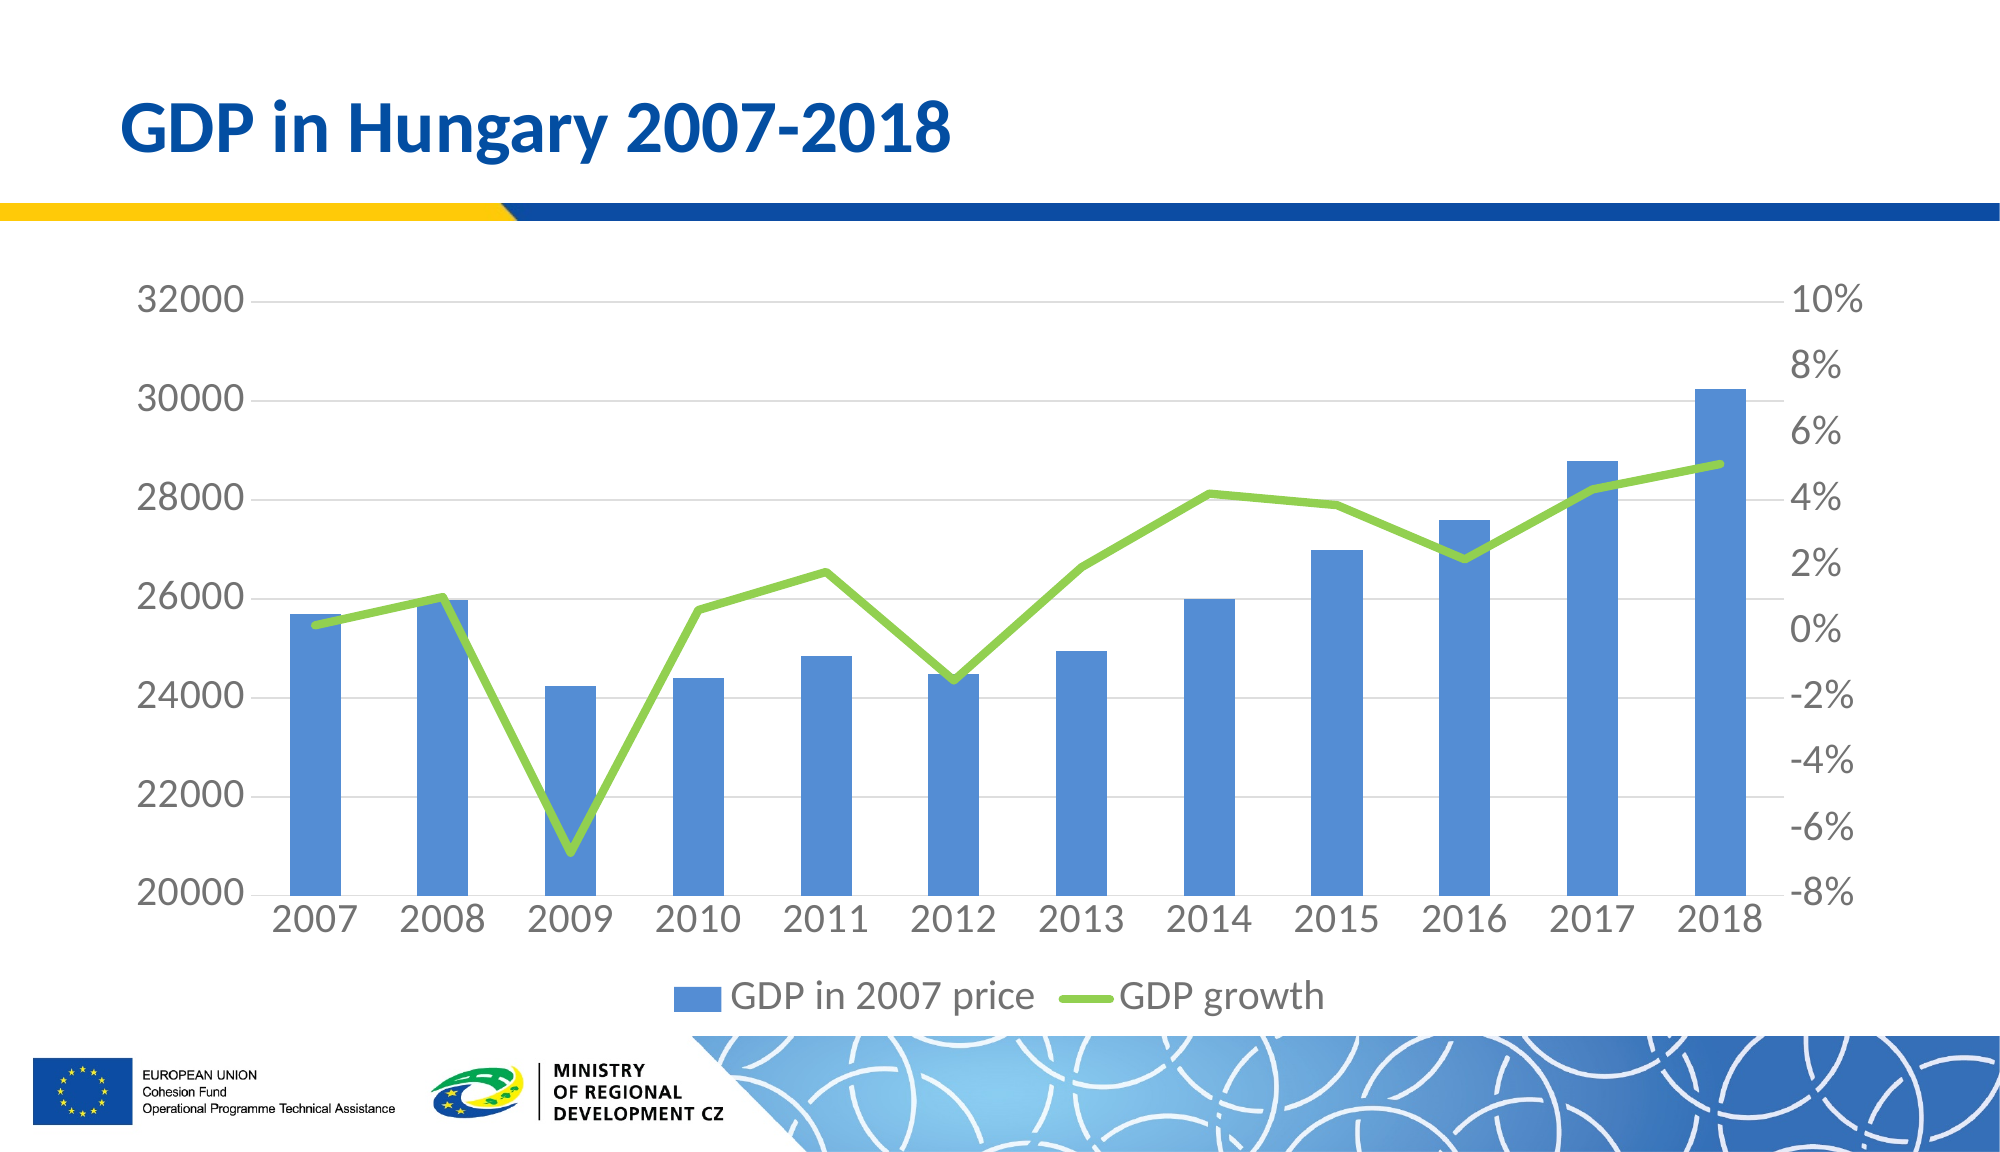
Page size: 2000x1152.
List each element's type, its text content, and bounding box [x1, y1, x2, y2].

chart [99, 265, 1900, 1030]
title GDP in Hungary 2007-2018 [99, 46, 1900, 198]
picture [0, 1036, 2000, 1152]
picture [0, 203, 2000, 221]
